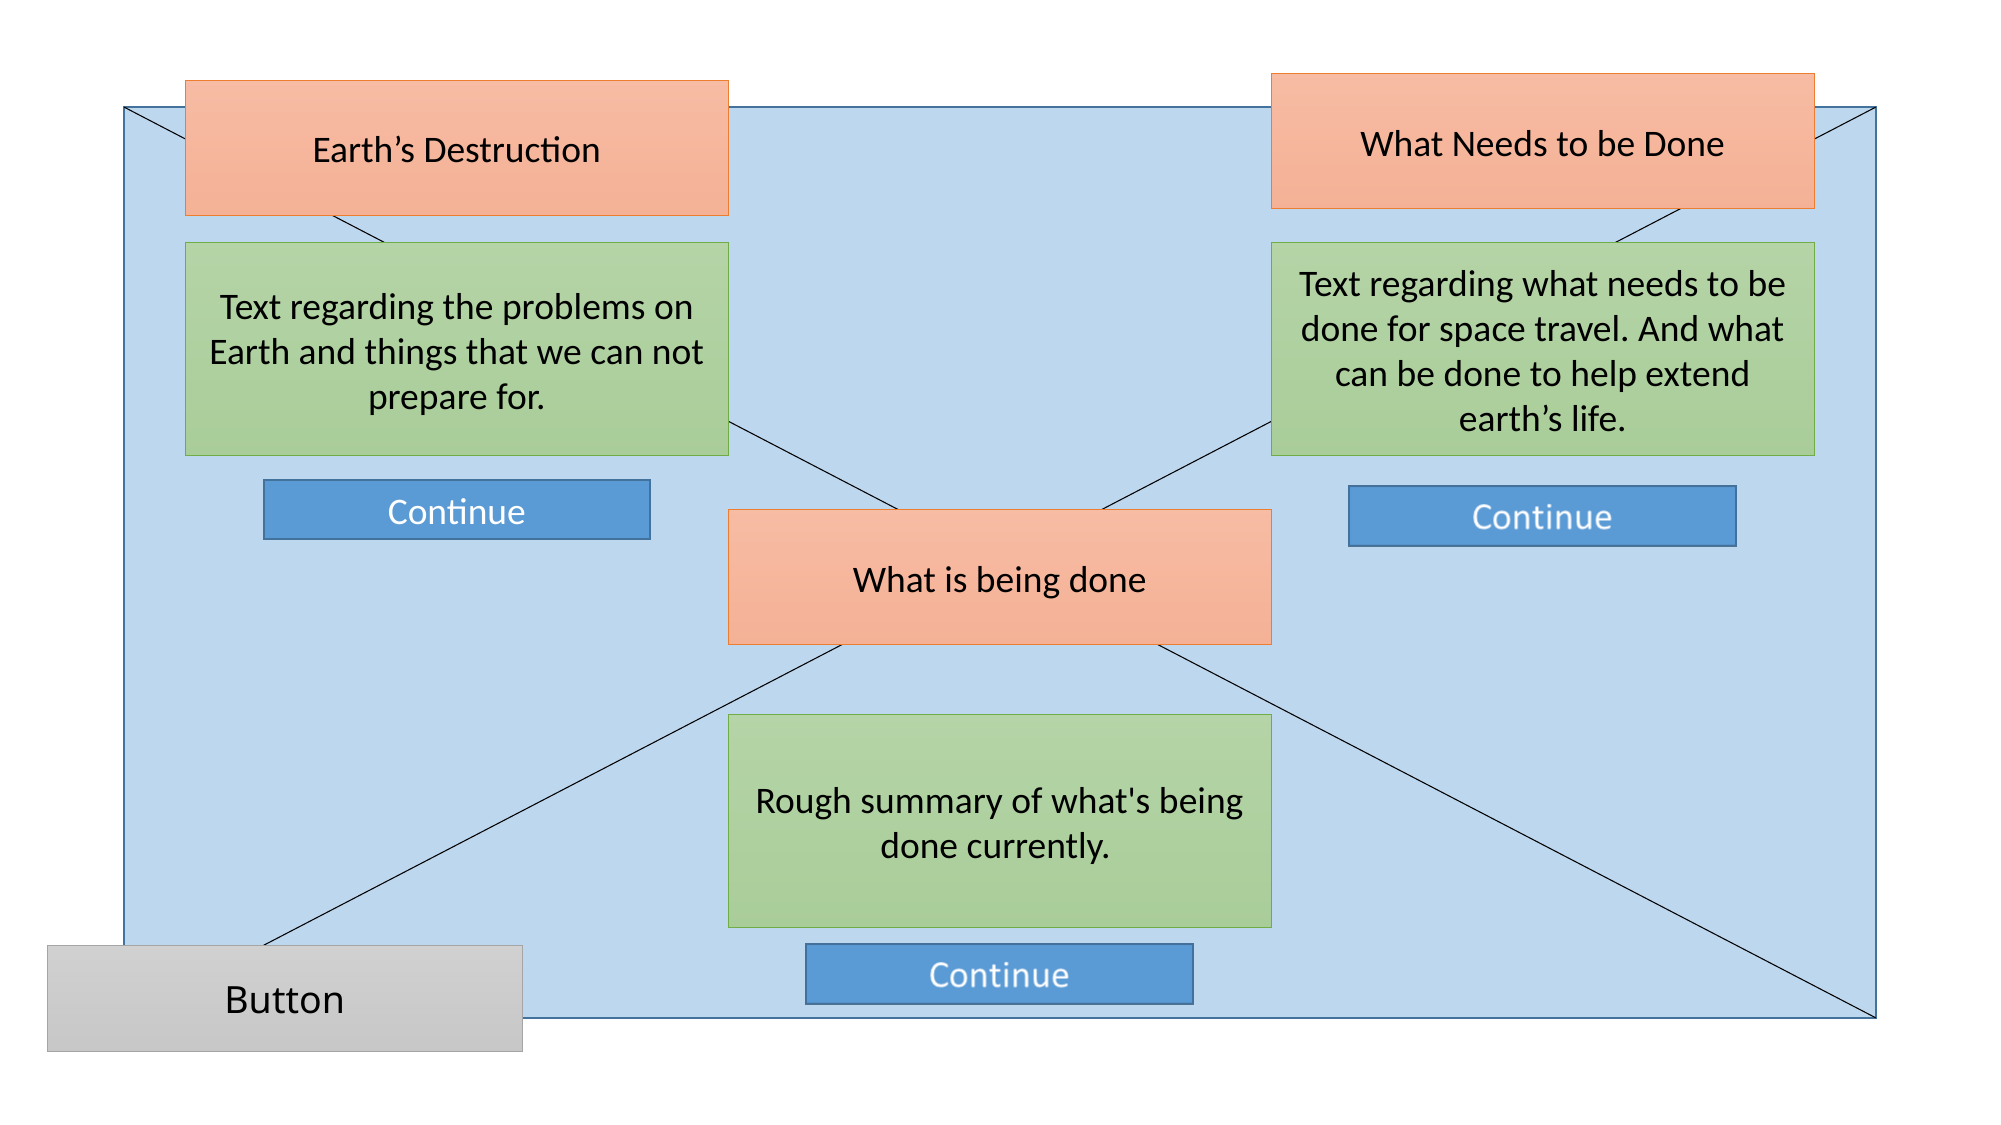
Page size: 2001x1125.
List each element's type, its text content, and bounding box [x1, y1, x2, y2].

text_box What Needs to be Done [1271, 73, 1815, 107]
picture [805, 938, 1195, 1021]
text_box Button [47, 945, 523, 1052]
text_box Earth’s Destruction [185, 80, 729, 107]
picture [1348, 480, 1737, 563]
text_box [124, 107, 1876, 1018]
